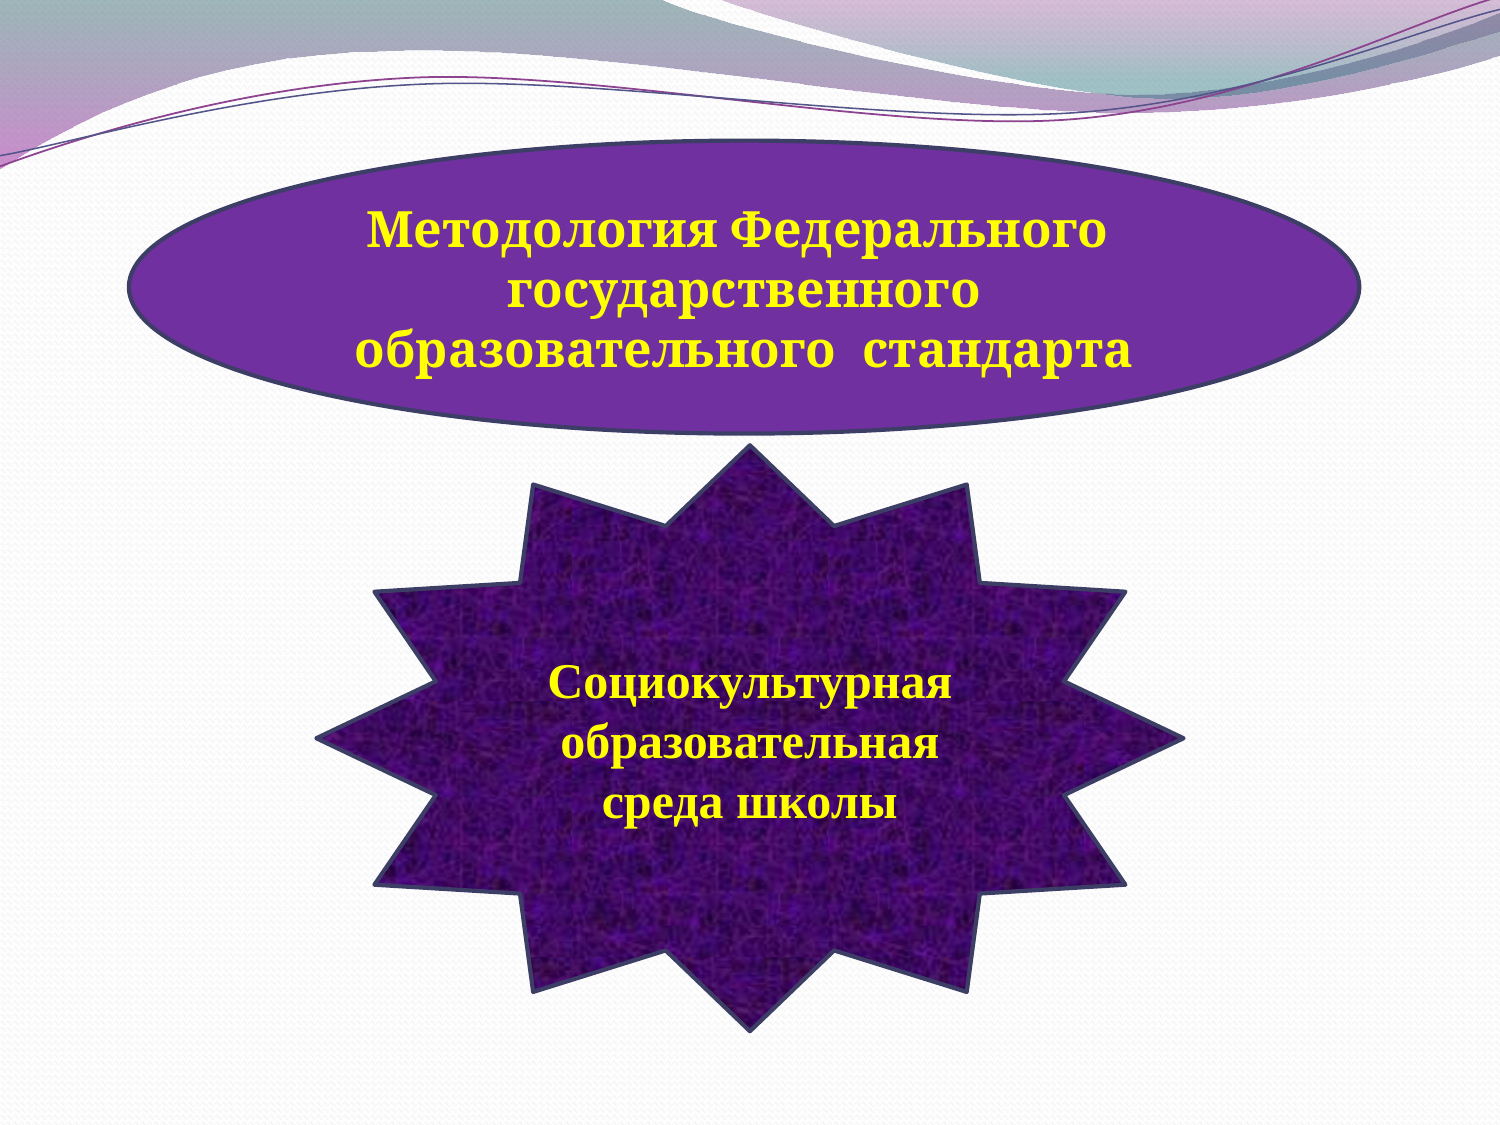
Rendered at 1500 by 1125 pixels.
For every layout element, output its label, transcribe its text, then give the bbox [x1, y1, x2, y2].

text_box Социокультурная образовательная среда школы [314, 443, 1186, 1034]
text_box Методология Федерального государственного образовательного стандарта [126, 138, 1362, 436]
